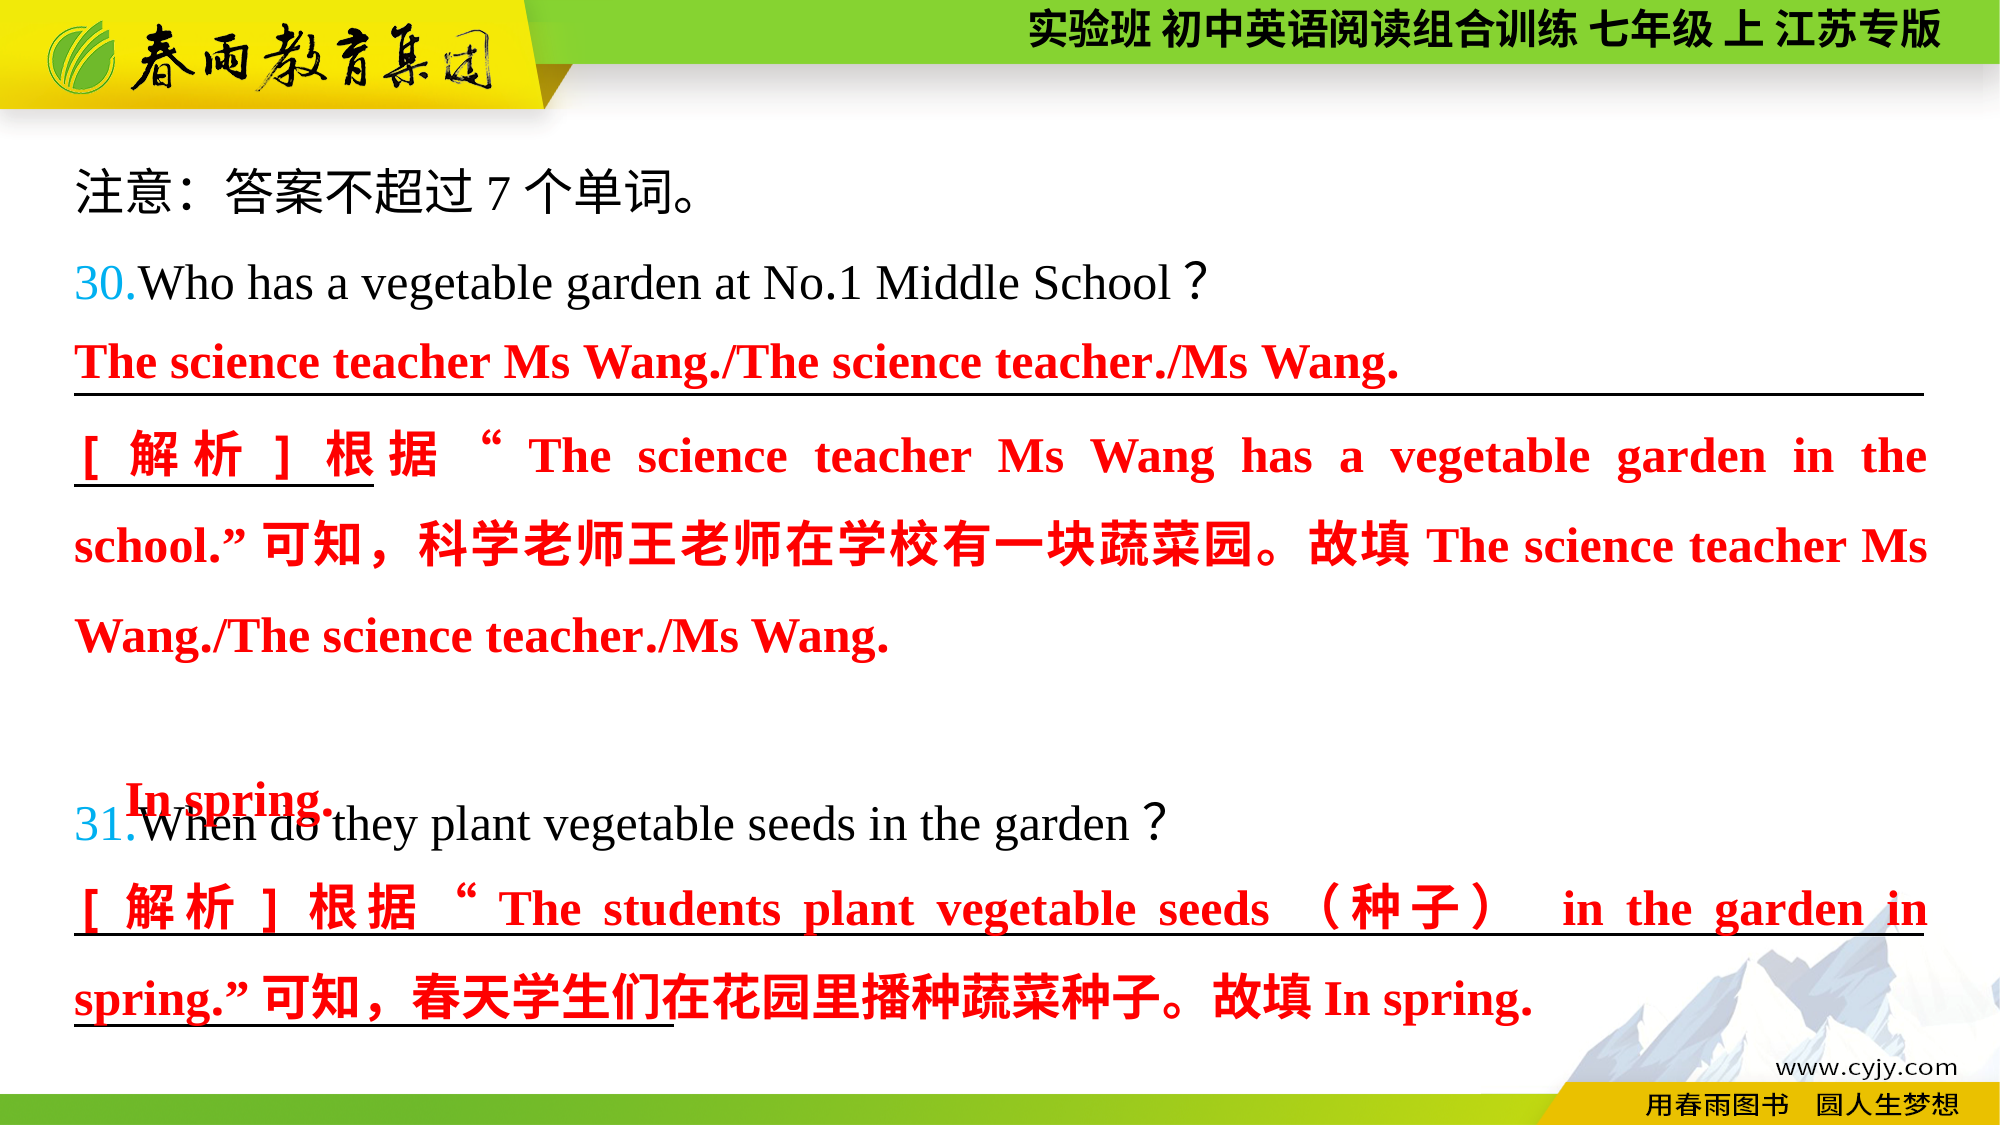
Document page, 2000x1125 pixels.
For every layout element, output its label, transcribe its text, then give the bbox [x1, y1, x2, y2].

text_box [解析]根据“The science teacher Ms Wang has a vegetable garden in the school.”可知，科学老师王老师在学校有一块蔬菜园。故填The science teacher Ms Wang./The science teacher./Ms Wang. [59, 385, 1944, 671]
text_box The science teacher Ms Wang./The science teacher./Ms Wang. [59, 290, 1944, 385]
text_box [解析]根据“The students plant vegetable seeds（种子） in the garden in spring.”可知，春天学生们在花园里播种蔬菜种子。故填In spring. [59, 837, 1944, 1033]
list 注意：答案不超过7个单词。 30.Who has a vegetable garden at No.1 Middle School？ __________________________________________________________________________ 31.When do they plant vegetable seeds in the garden？ __________________________________________________________________________ [59, 671, 1944, 837]
picture [0, 0, 2000, 1125]
list 注意：答案不超过7个单词。 30.Who has a vegetable garden at No.1 Middle School？ __________________________________________________________________________ 31.When do they plant vegetable seeds in the garden？ __________________________________________________________________________ [59, 122, 1944, 290]
text_box In spring. [97, 759, 350, 834]
